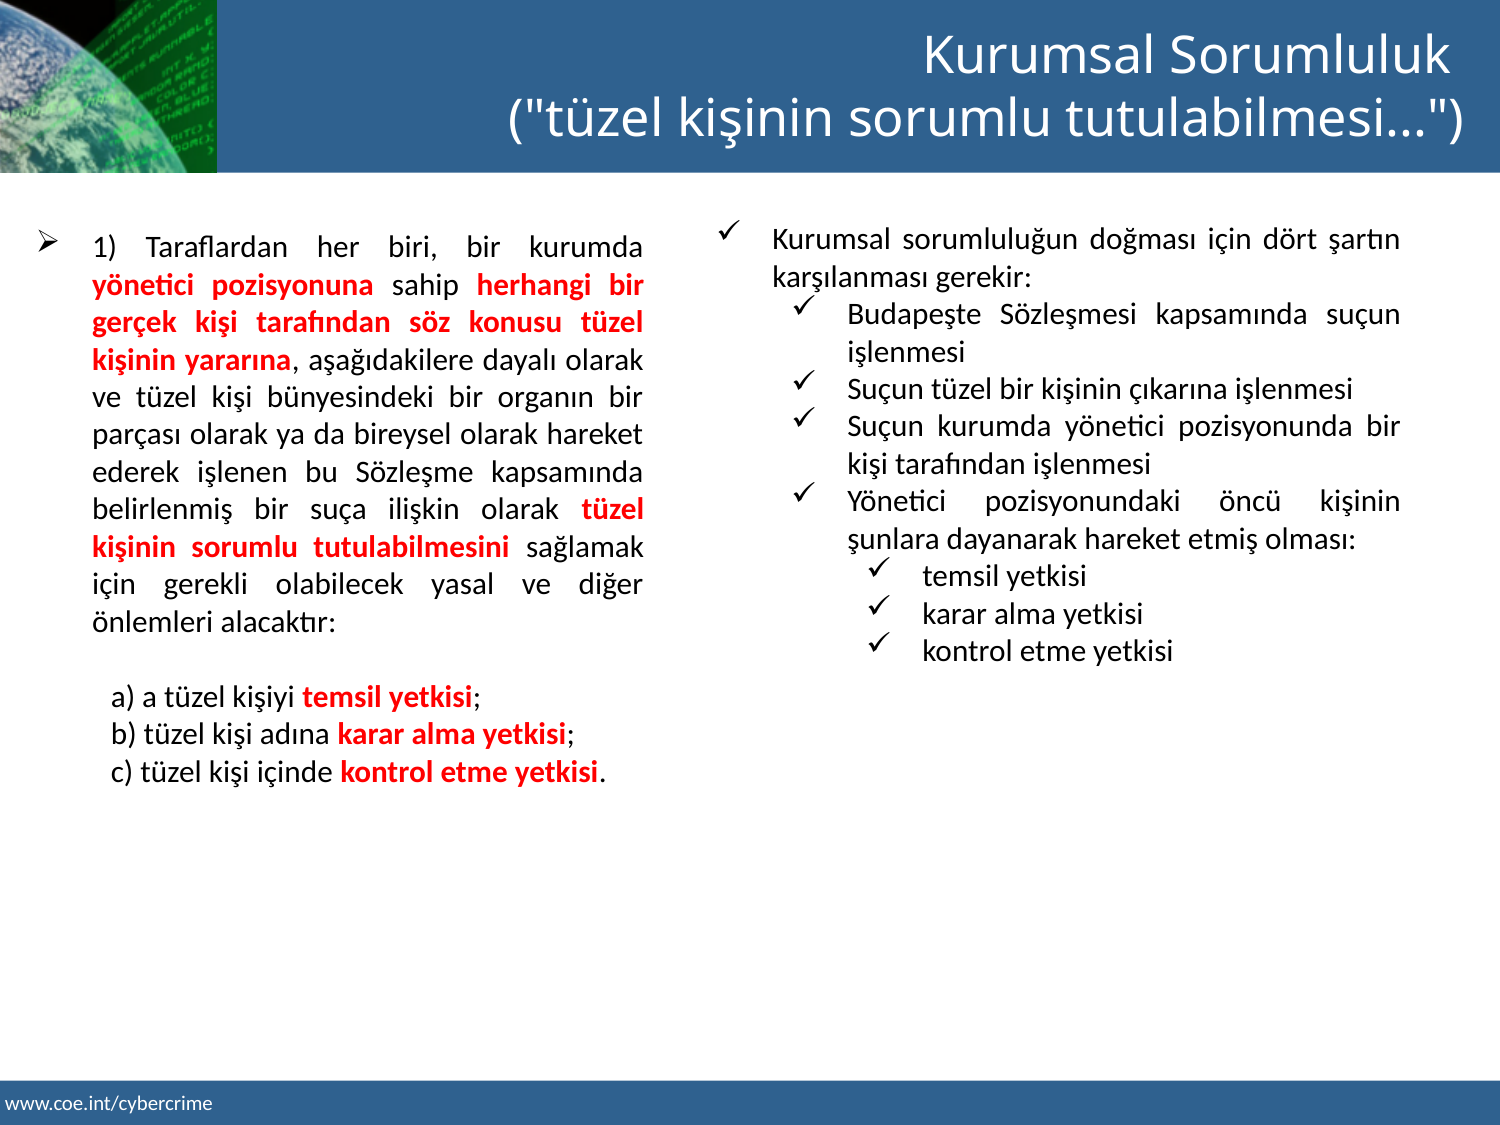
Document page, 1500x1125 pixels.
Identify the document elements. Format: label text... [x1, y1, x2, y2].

text_box Kurumsal sorumluluğun doğması için dört şartın karşılanması gerekir: Budapeşte Sözleşmesi kapsamında suçun işlenmesi Suçun tüzel bir kişinin çıkarına işlenmesi Suçun kurumda yönetici pozisyonunda bir kişi tarafından işlenmesi Yönetici pozisyonundaki öncü kişinin şunlara dayanarak hareket etmiş olması: temsil yetkisi karar alma yetkisi kontrol etme yetkisi [701, 211, 1417, 676]
text_box 1) Taraflardan her biri, bir kurumda yönetici pozisyonuna sahip herhangi bir gerçek kişi tarafından söz konusu tüzel kişinin yararına, aşağıdakilere dayalı olarak ve tüzel kişi bünyesindeki bir organın bir parçası olarak ya da bireysel olarak hareket ederek işlenen bu Sözleşme kapsamında belirlenmiş bir suça ilişkin olarak tüzel kişinin sorumlu tutulabilmesini sağlamak için gerekli olabilecek yasal ve diğer önlemleri alacaktır: a) a tüzel kişiyi temsil yetkisi; b) tüzel kişi adına karar alma yetkisi; c) tüzel kişi içinde kontrol etme yetkisi. [21, 219, 660, 796]
text_box Kurumsal Sorumluluk ("tüzel kişinin sorumlu tutulabilmesi...") [227, 14, 1480, 154]
picture [0, 0, 217, 173]
